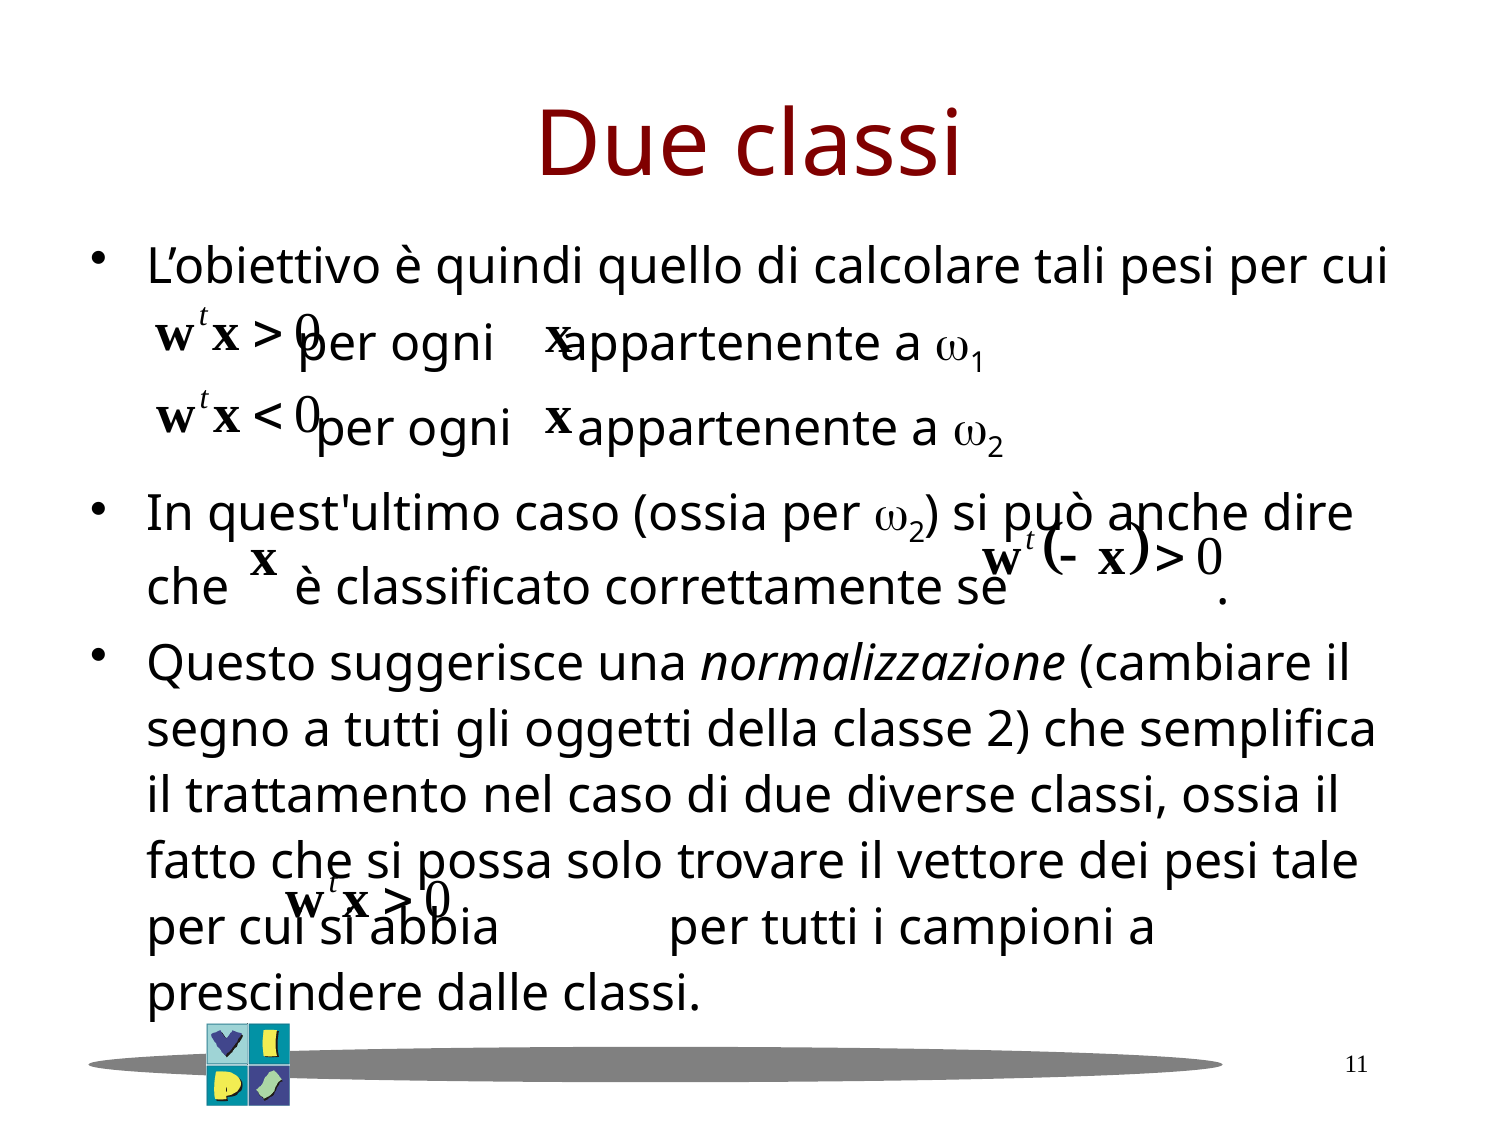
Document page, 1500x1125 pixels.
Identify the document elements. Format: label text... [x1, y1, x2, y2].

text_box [277, 857, 460, 931]
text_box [537, 396, 584, 443]
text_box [241, 538, 288, 585]
list L’obiettivo è quindi quello di calcolare tali pesi per cui per ogni appartenente a 1 per ogni appartenente a 2 In quest'ultimo caso (ossia per 2) si può anche dire che è classificato correttamente se . Questo suggerisce una normalizzazione (cambiare il segno a tutti gli oggetti della classe 2) che semplifica il trattamento nel caso di due diverse classi, ossia il fatto che si possa solo trovare il vettore dei pesi tale per cui si abbia per tutti i campioni a prescindere dalle classi. [75, 220, 1425, 963]
picture [206, 1023, 290, 1106]
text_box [147, 290, 330, 364]
slide_number 11 [1033, 1039, 1384, 1118]
title Due classi [75, 45, 1425, 220]
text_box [537, 316, 584, 363]
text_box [148, 373, 331, 447]
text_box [973, 514, 1234, 598]
